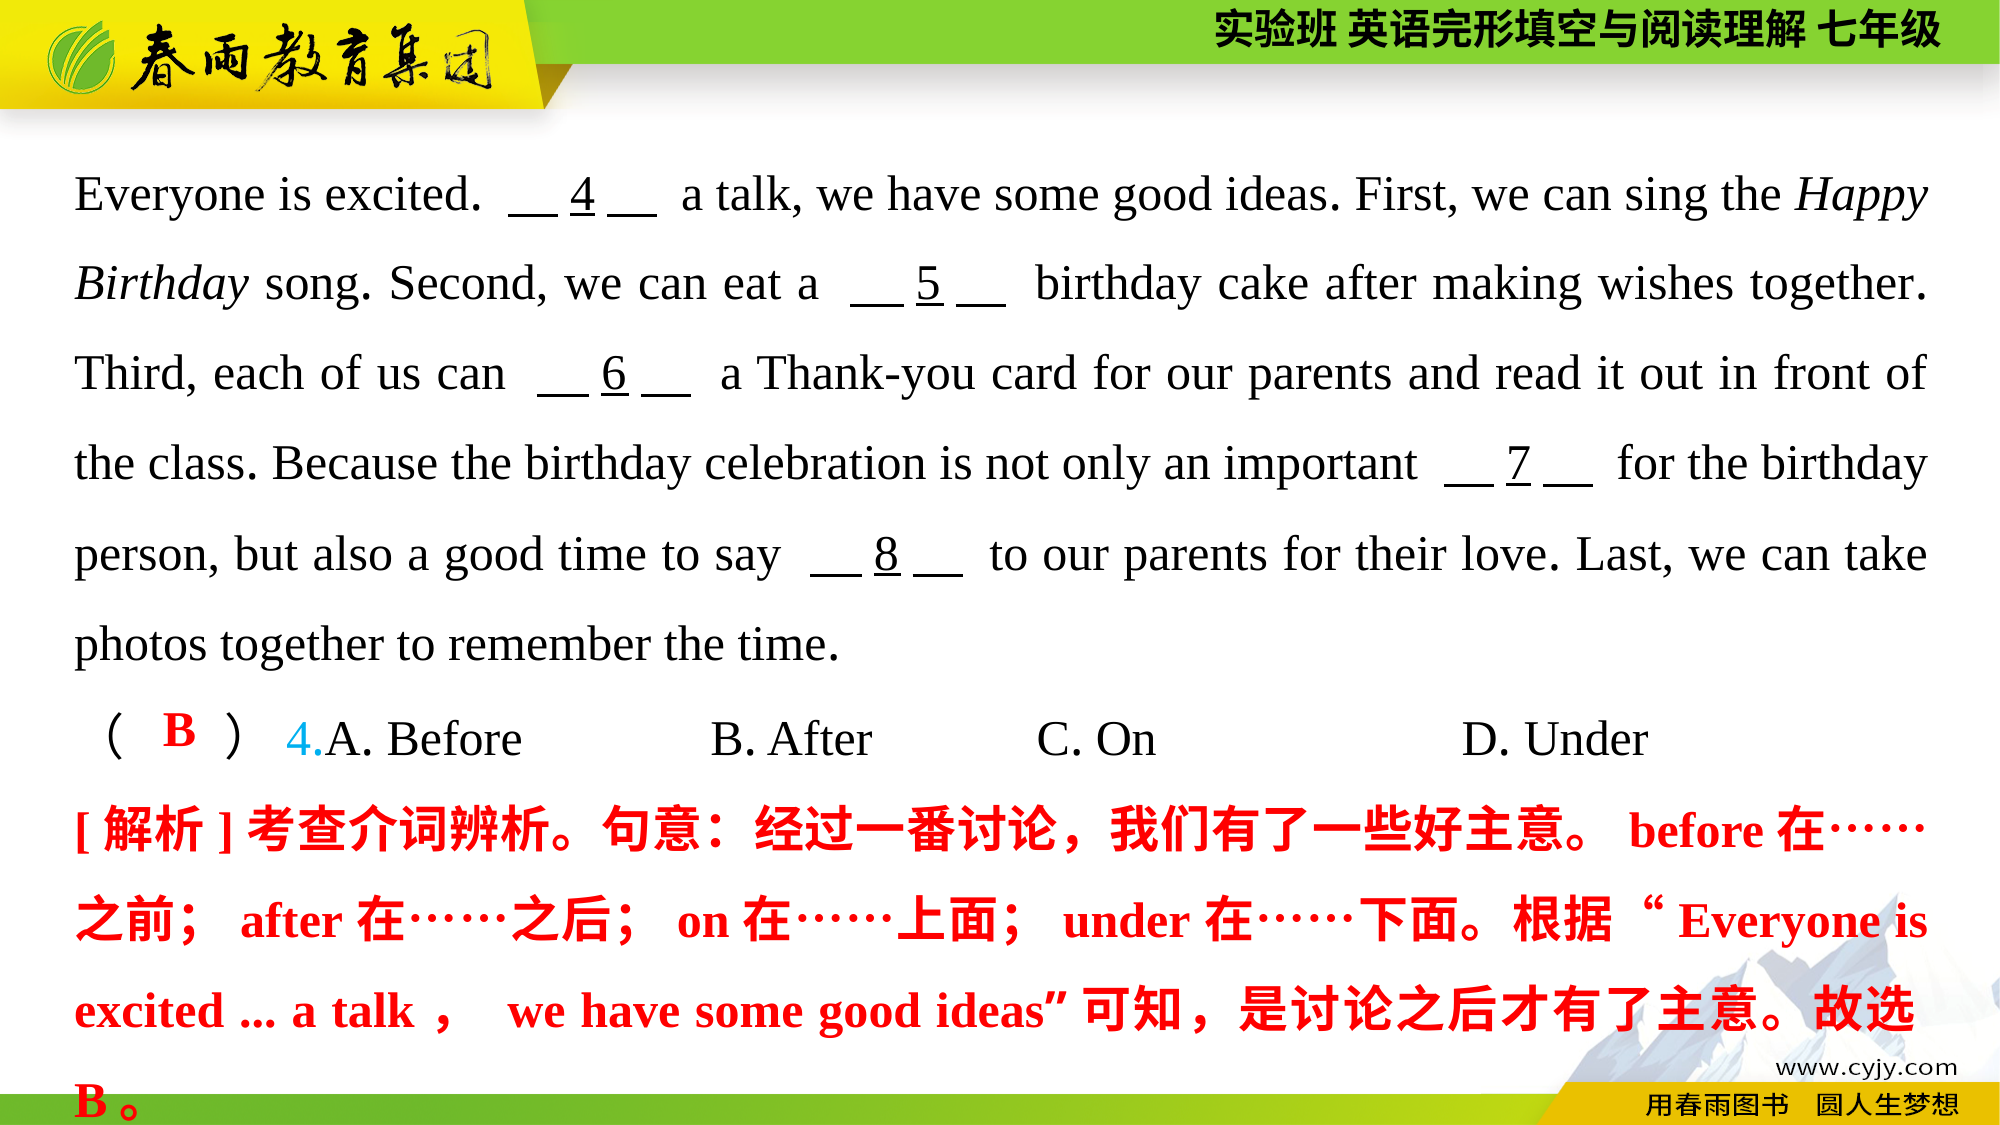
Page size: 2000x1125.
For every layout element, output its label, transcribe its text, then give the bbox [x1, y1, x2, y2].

text_box [解析]考查介词辨析。句意：经过一番讨论，我们有了一些好主意。before在……之前；after在……之后；on在……上面；under在……下面。根据“Everyone is excited ... a talk， we have some good ideas”可知，是讨论之后才有了主意。故选B。 [59, 760, 1944, 1125]
picture [0, 0, 2000, 1125]
list Everyone is excited. 4 a talk, we have some good ideas. First, we can sing the Happy Birthday song. Second, we can eat a 5 birthday cake after making wishes together. Third, each of us can 6 a Thank-you card for our parents and read it out in front of the class. Because the birthday celebration is not only an important 7 for the birthday person, but also a good time to say 8 to our parents for their love. Last, we can take photos together to remember the time. [59, 122, 1944, 668]
text_box （ ）4.A. Before B. After C. On D. Under [59, 668, 1944, 760]
text_box B [148, 688, 212, 764]
